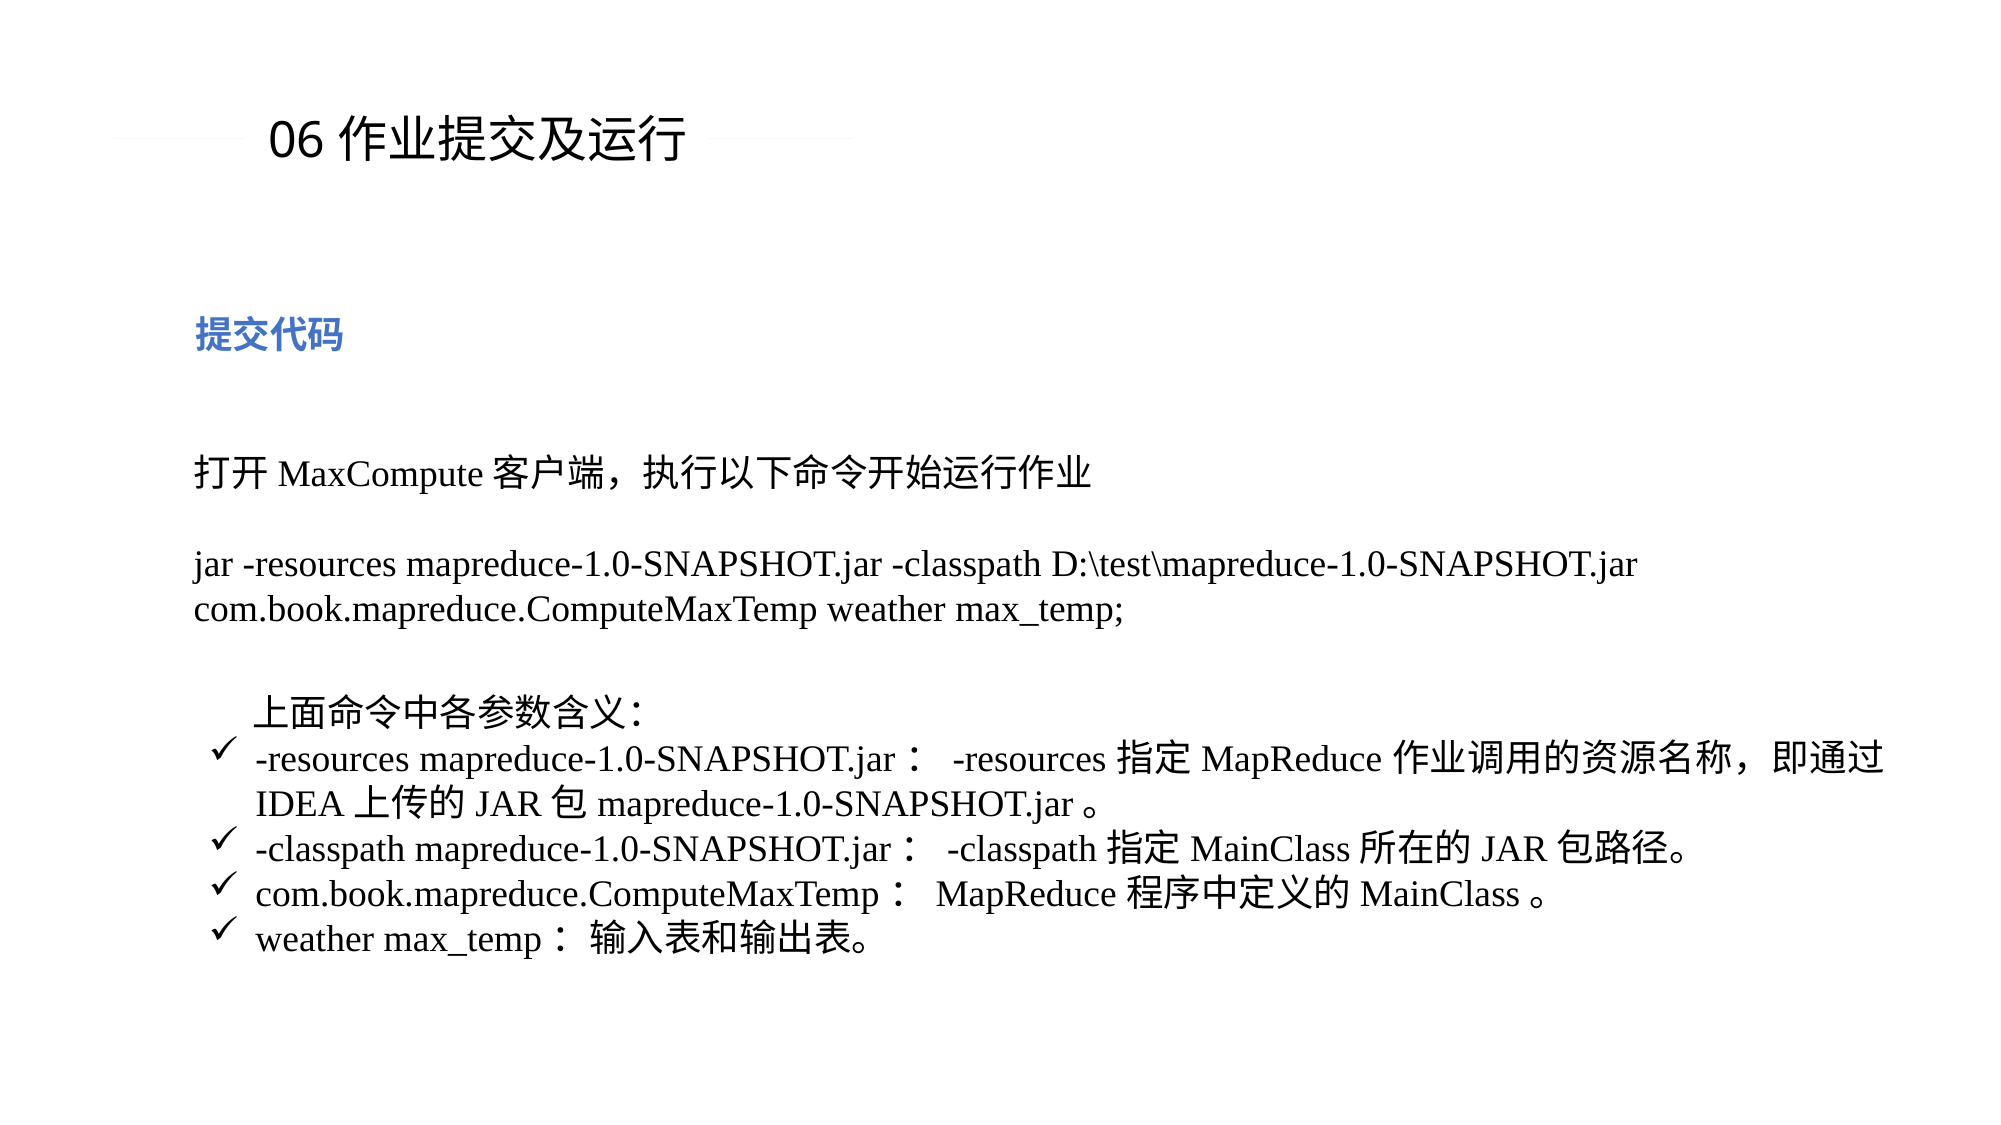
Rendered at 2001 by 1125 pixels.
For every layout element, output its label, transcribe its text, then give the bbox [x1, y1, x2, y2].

text_box 上面命令中各参数含义： -resources mapreduce-1.0-SNAPSHOT.jar：-resources指定MapReduce作业调用的资源名称，即通过IDEA上传的JAR包mapreduce-1.0-SNAPSHOT.jar。 -classpath mapreduce-1.0-SNAPSHOT.jar：-classpath指定MainClass所在的JAR包路径。 com.book.mapreduce.ComputeMaxTemp：MapReduce程序中定义的MainClass。 weather max_temp：输入表和输出表。 [193, 681, 1909, 967]
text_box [112, 100, 854, 176]
text_box 提交代码 [136, 303, 1744, 364]
text_box 打开MaxCompute客户端，执行以下命令开始运行作业 jar -resources mapreduce-1.0-SNAPSHOT.jar -classpath D:\test\mapreduce-1.0-SNAPSHOT.jar com.book.mapreduce.ComputeMaxTemp weather max_temp; [178, 441, 1909, 637]
